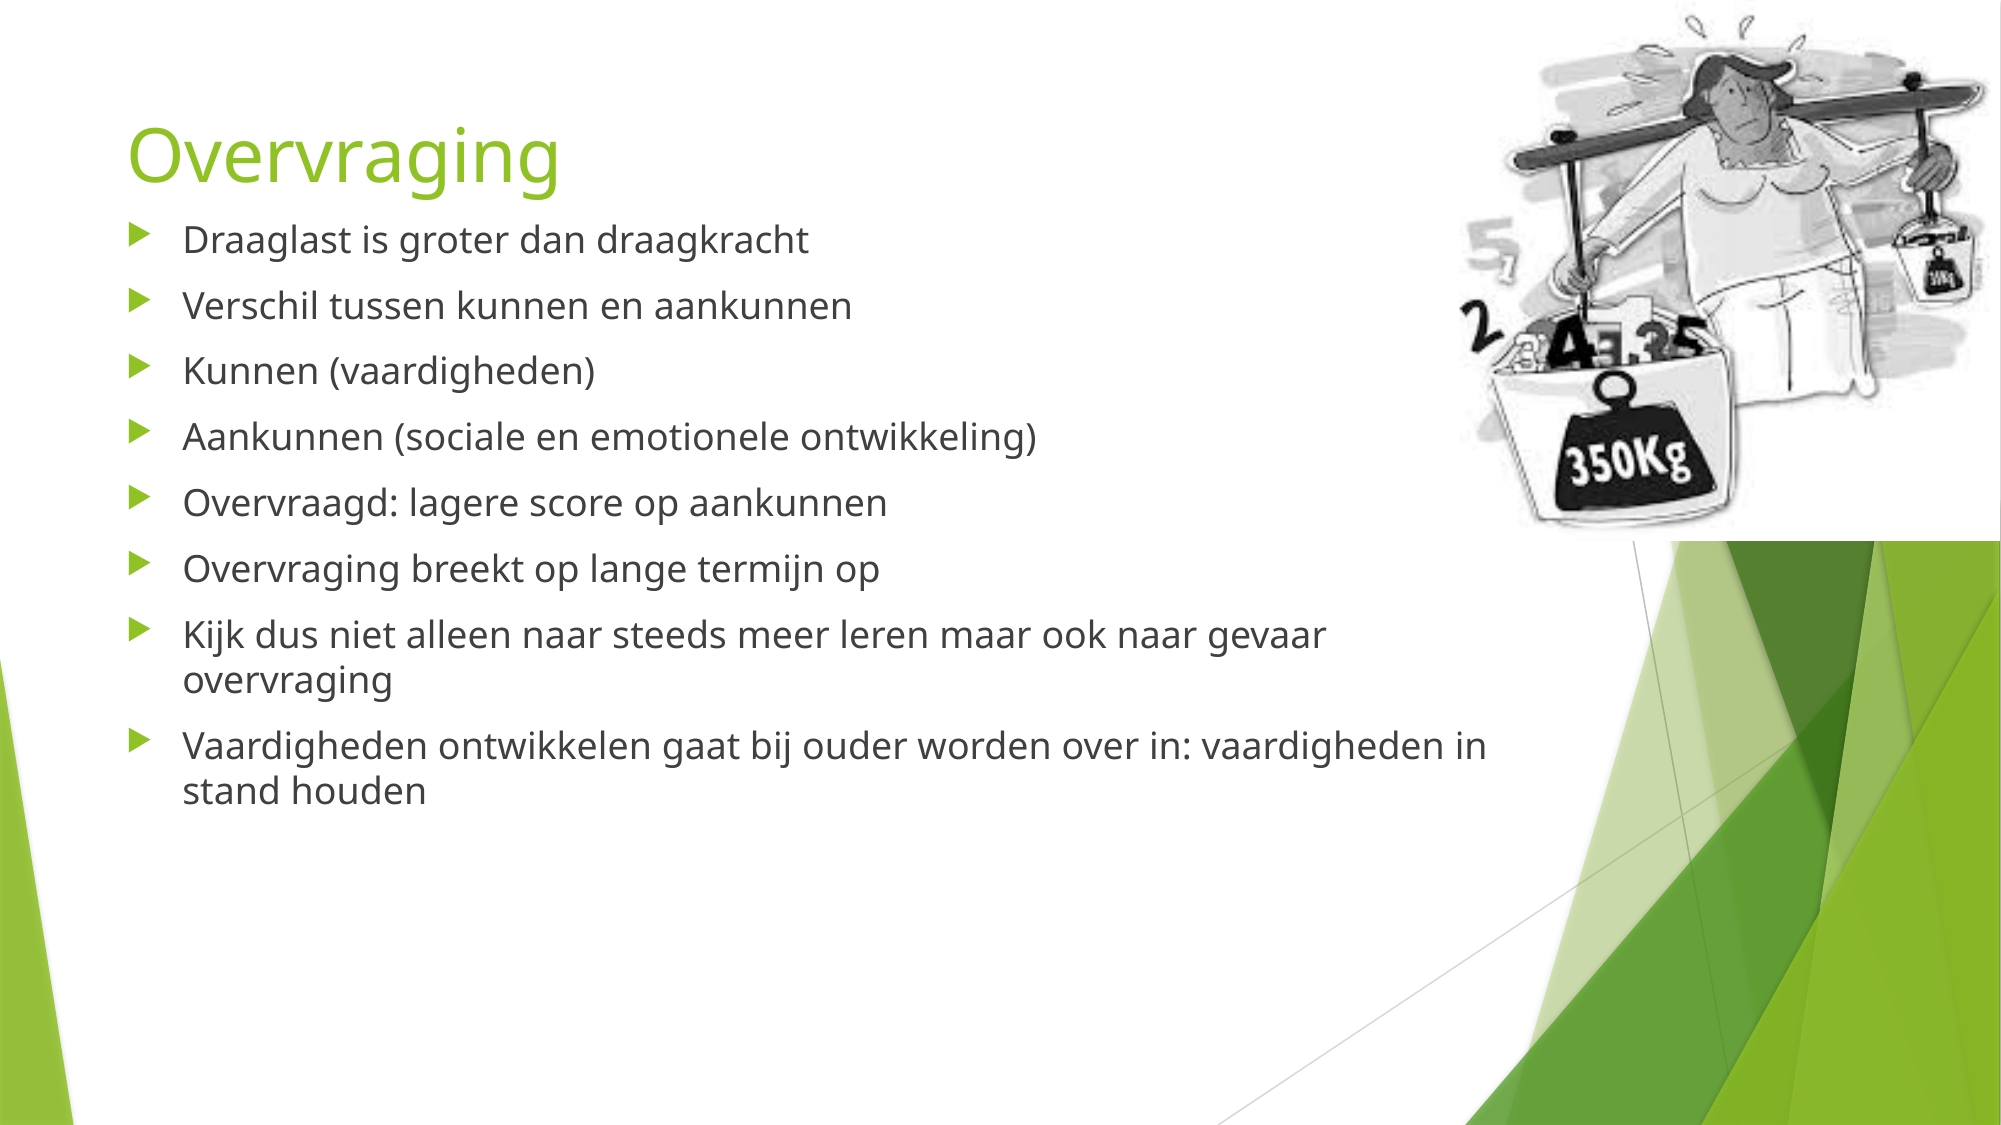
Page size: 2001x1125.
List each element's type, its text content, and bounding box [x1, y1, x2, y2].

picture [1441, 0, 2000, 542]
title Overvraging [111, 99, 1436, 208]
list Draaglast is groter dan draagkracht Verschil tussen kunnen en aankunnen Kunnen (vaardigheden) Aankunnen (sociale en emotionele ontwikkeling) Overvraagd: lagere score op aankunnen Overvraging breekt op lange termijn op Kijk dus niet alleen naar steeds meer leren maar ook naar gevaar overvraging Vaardigheden ontwikkelen gaat bij ouder worden over in: vaardigheden in stand houden [111, 208, 1522, 845]
